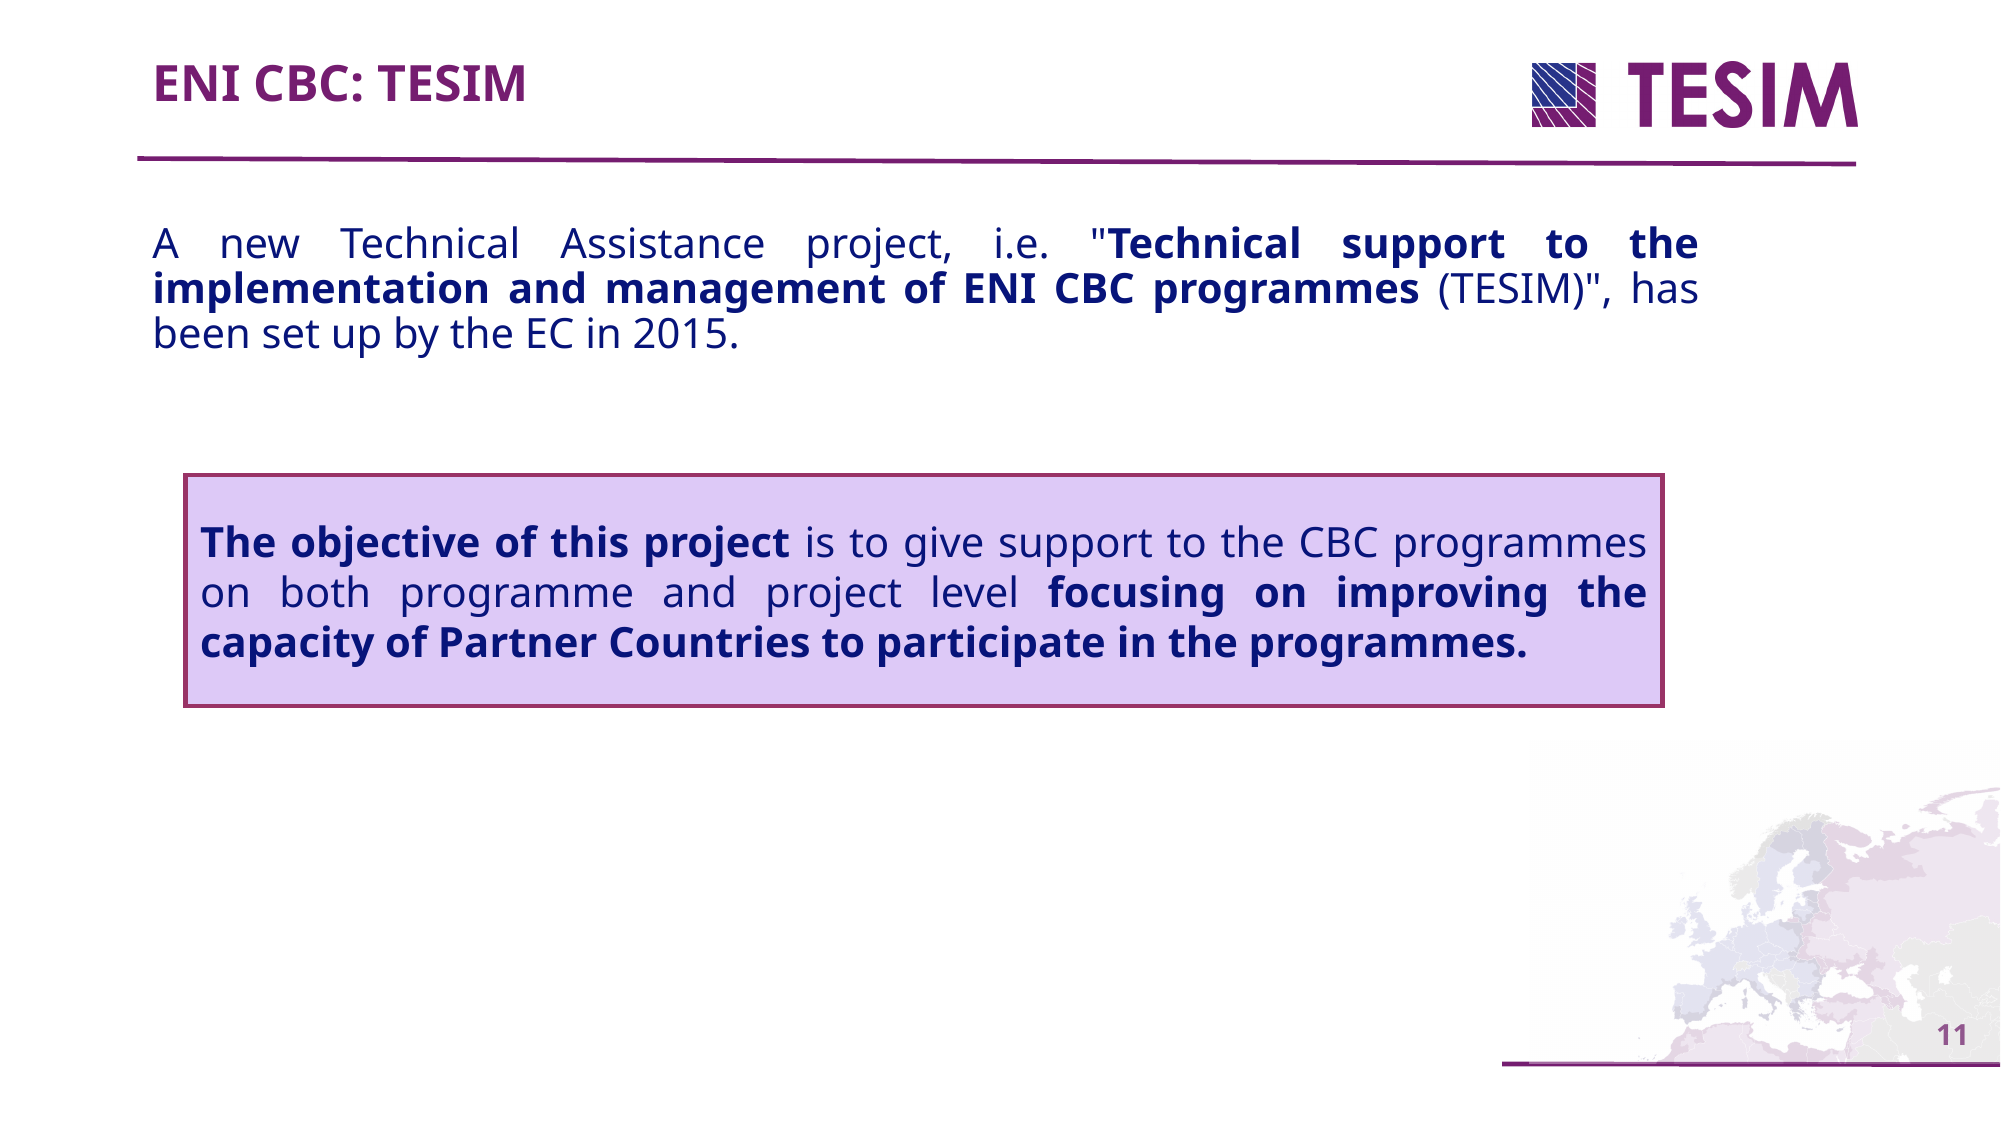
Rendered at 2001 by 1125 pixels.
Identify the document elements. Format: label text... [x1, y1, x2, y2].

text_box The objective of this project is to give support to the CBC programmes on both programme and project level focusing on improving the capacity of Partner Countries to participate in the programmes. [184, 474, 1664, 707]
picture [1597, 61, 1858, 128]
list ENI CBC: TESIM [137, 51, 1597, 149]
list A new Technical Assistance project, i.e. "Technical support to the implementation and management of ENI CBC programmes (TESIM)", has been set up by the EC in 2015. [137, 215, 1715, 957]
